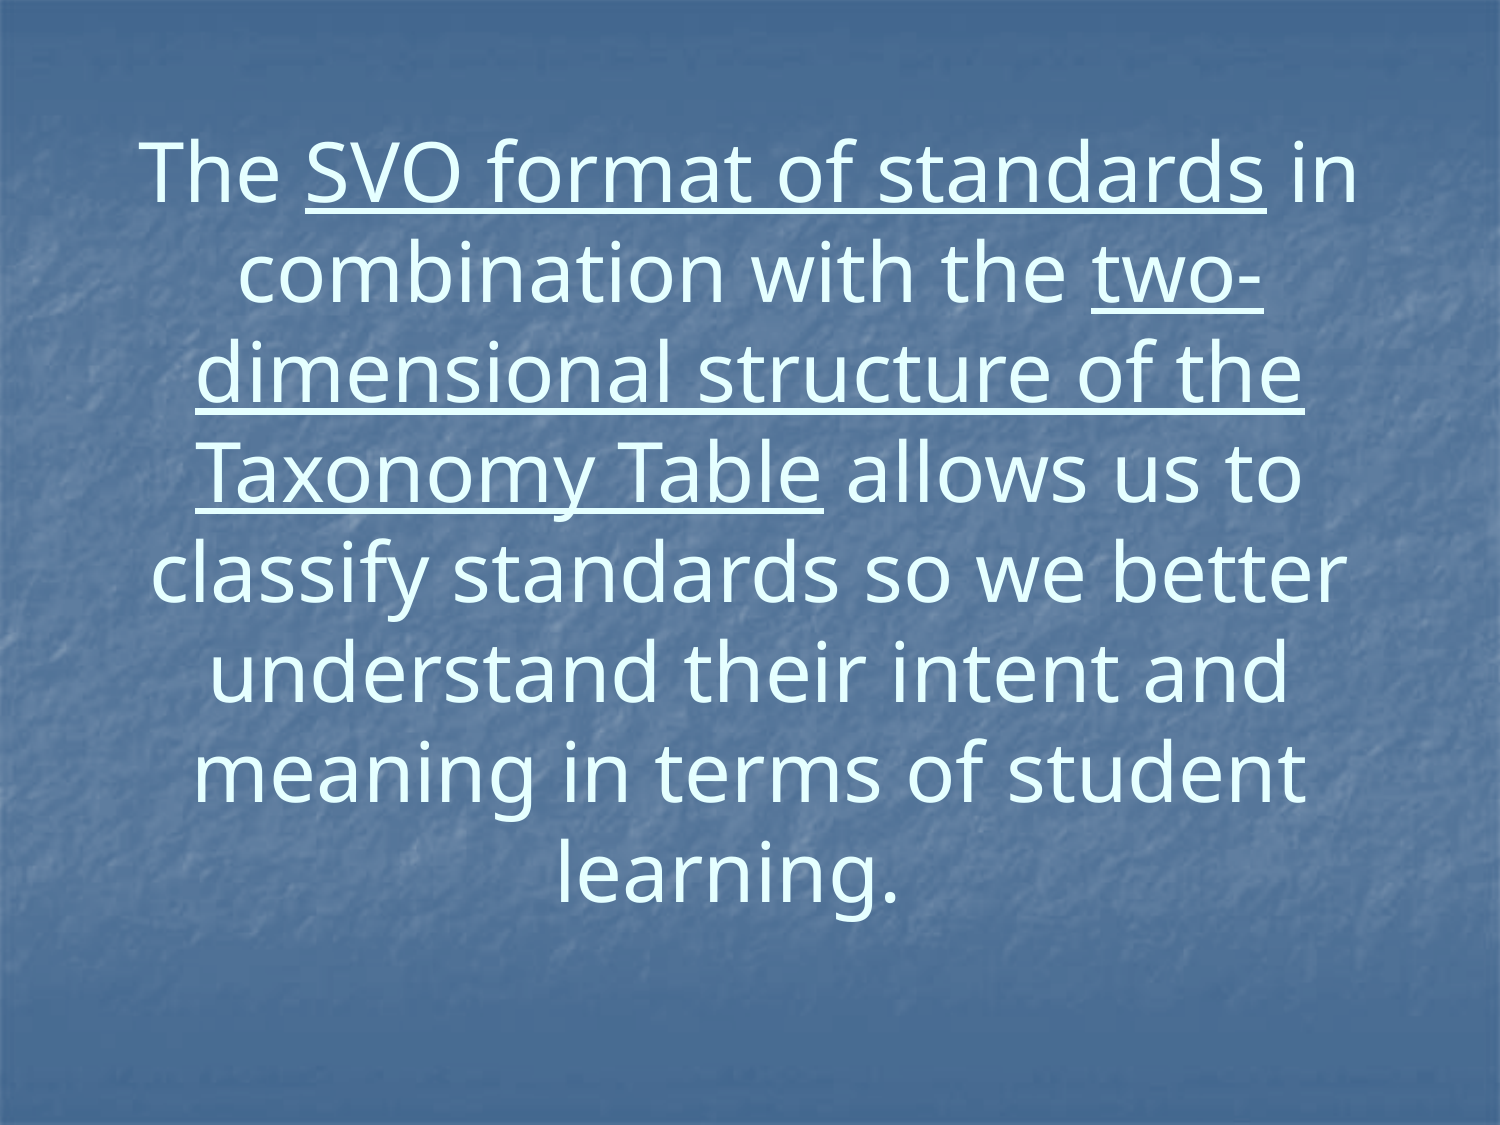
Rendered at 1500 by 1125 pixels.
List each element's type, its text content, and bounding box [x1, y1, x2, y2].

title The SVO format of standards in combination with the two-dimensional structure of the Taxonomy Table allows us to classify standards so we better understand their intent and meaning in terms of student learning. [74, 424, 1426, 613]
